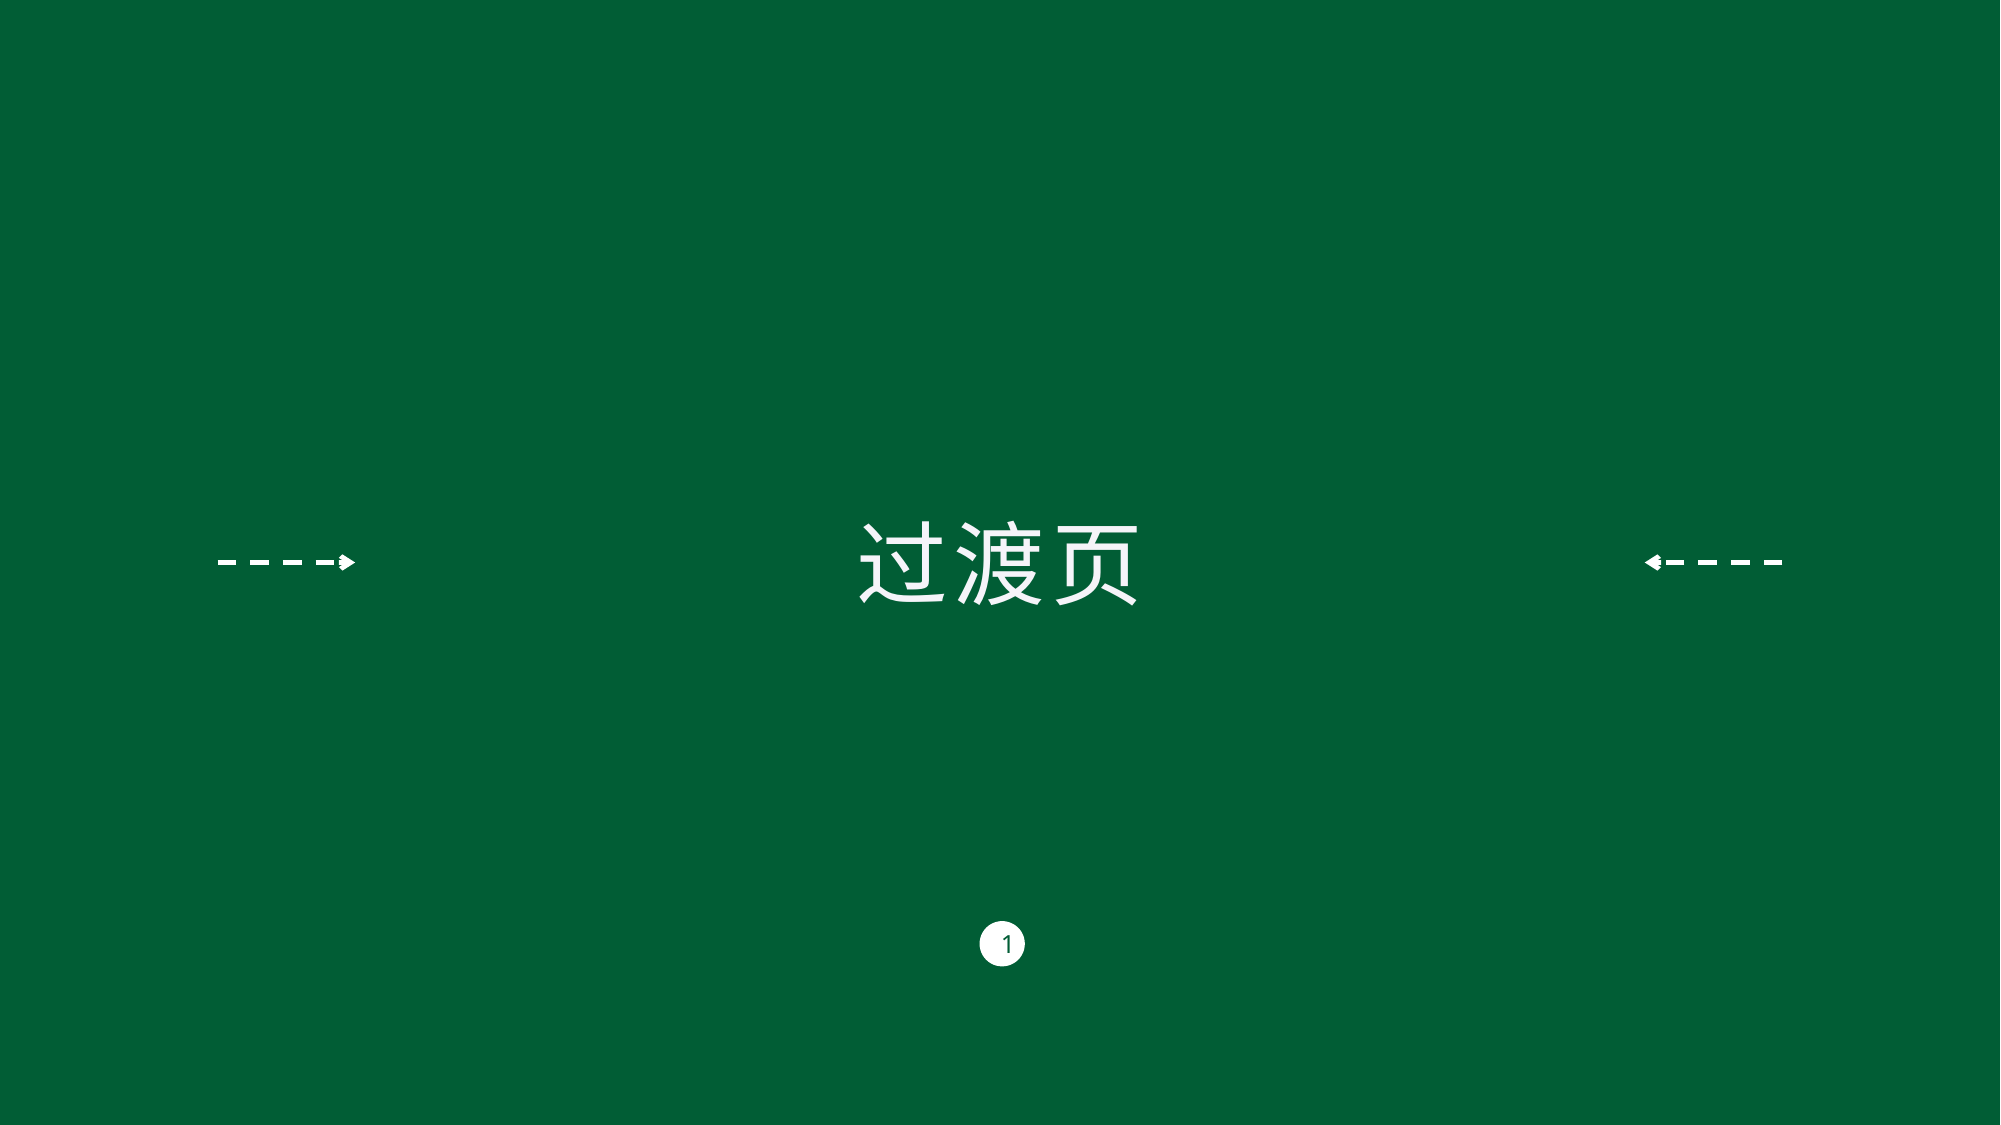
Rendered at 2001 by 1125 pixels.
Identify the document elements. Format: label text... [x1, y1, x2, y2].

text_box 1 [978, 920, 1026, 968]
text_box 过渡页 [573, 499, 1427, 562]
text_box 过渡页 [573, 563, 1427, 624]
